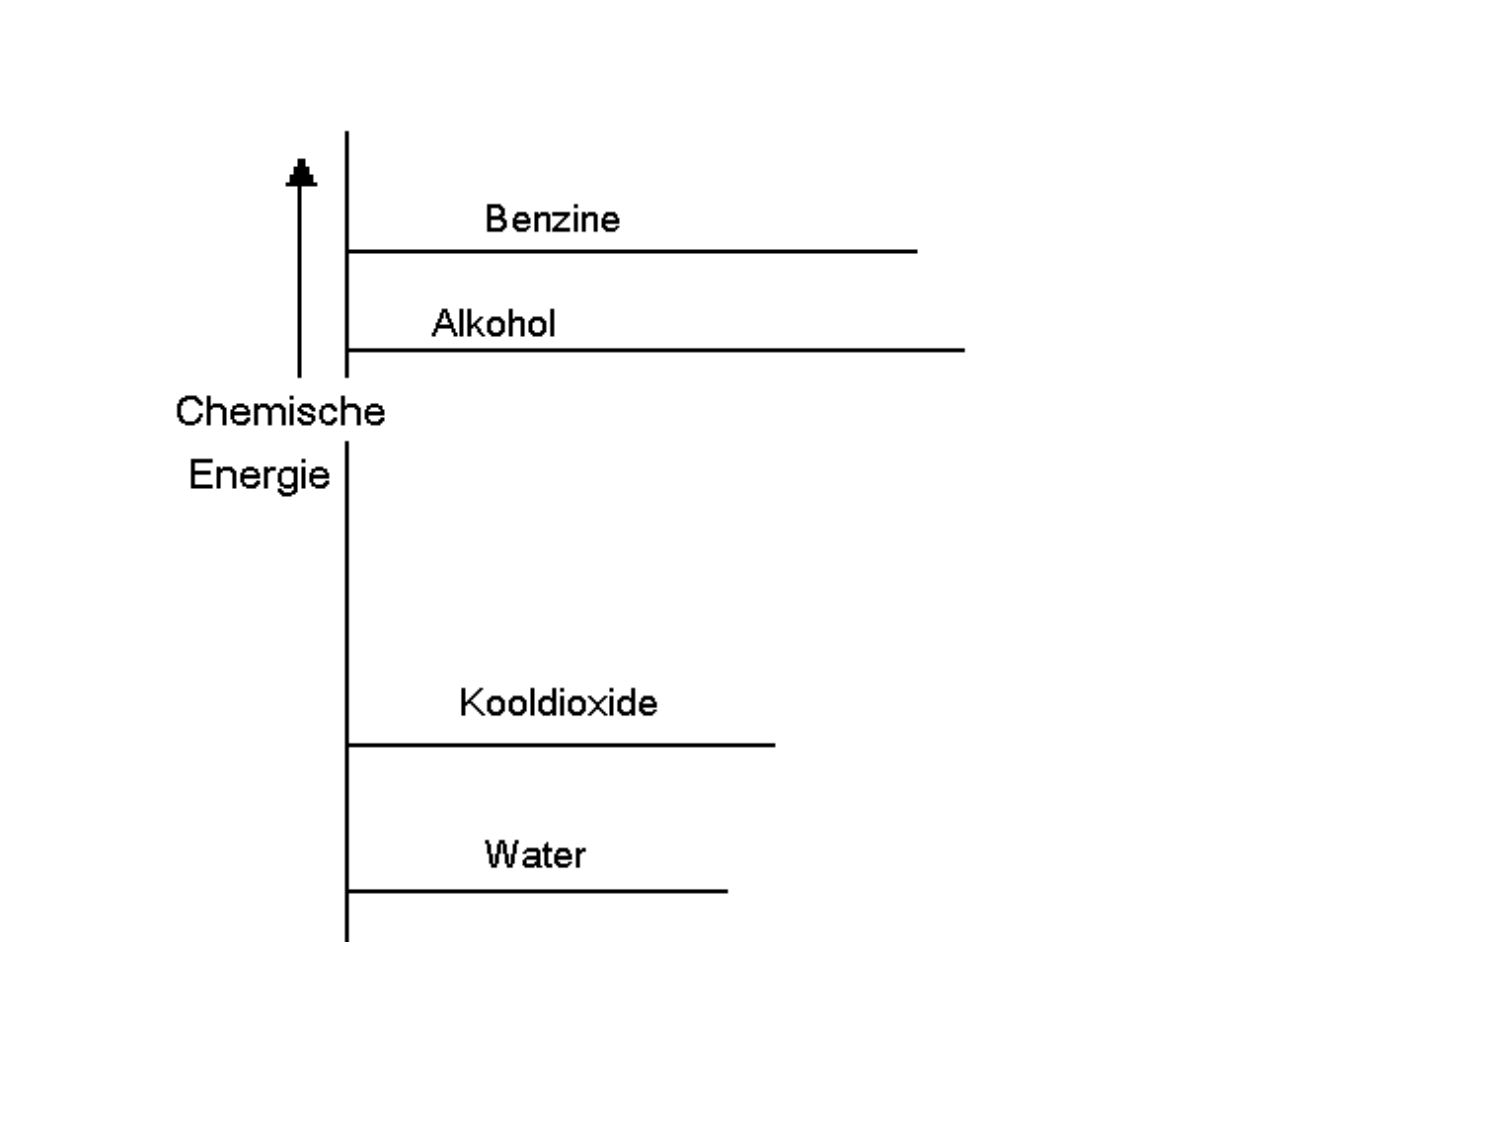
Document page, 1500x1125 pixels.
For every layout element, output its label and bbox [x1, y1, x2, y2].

picture [171, 121, 1391, 942]
